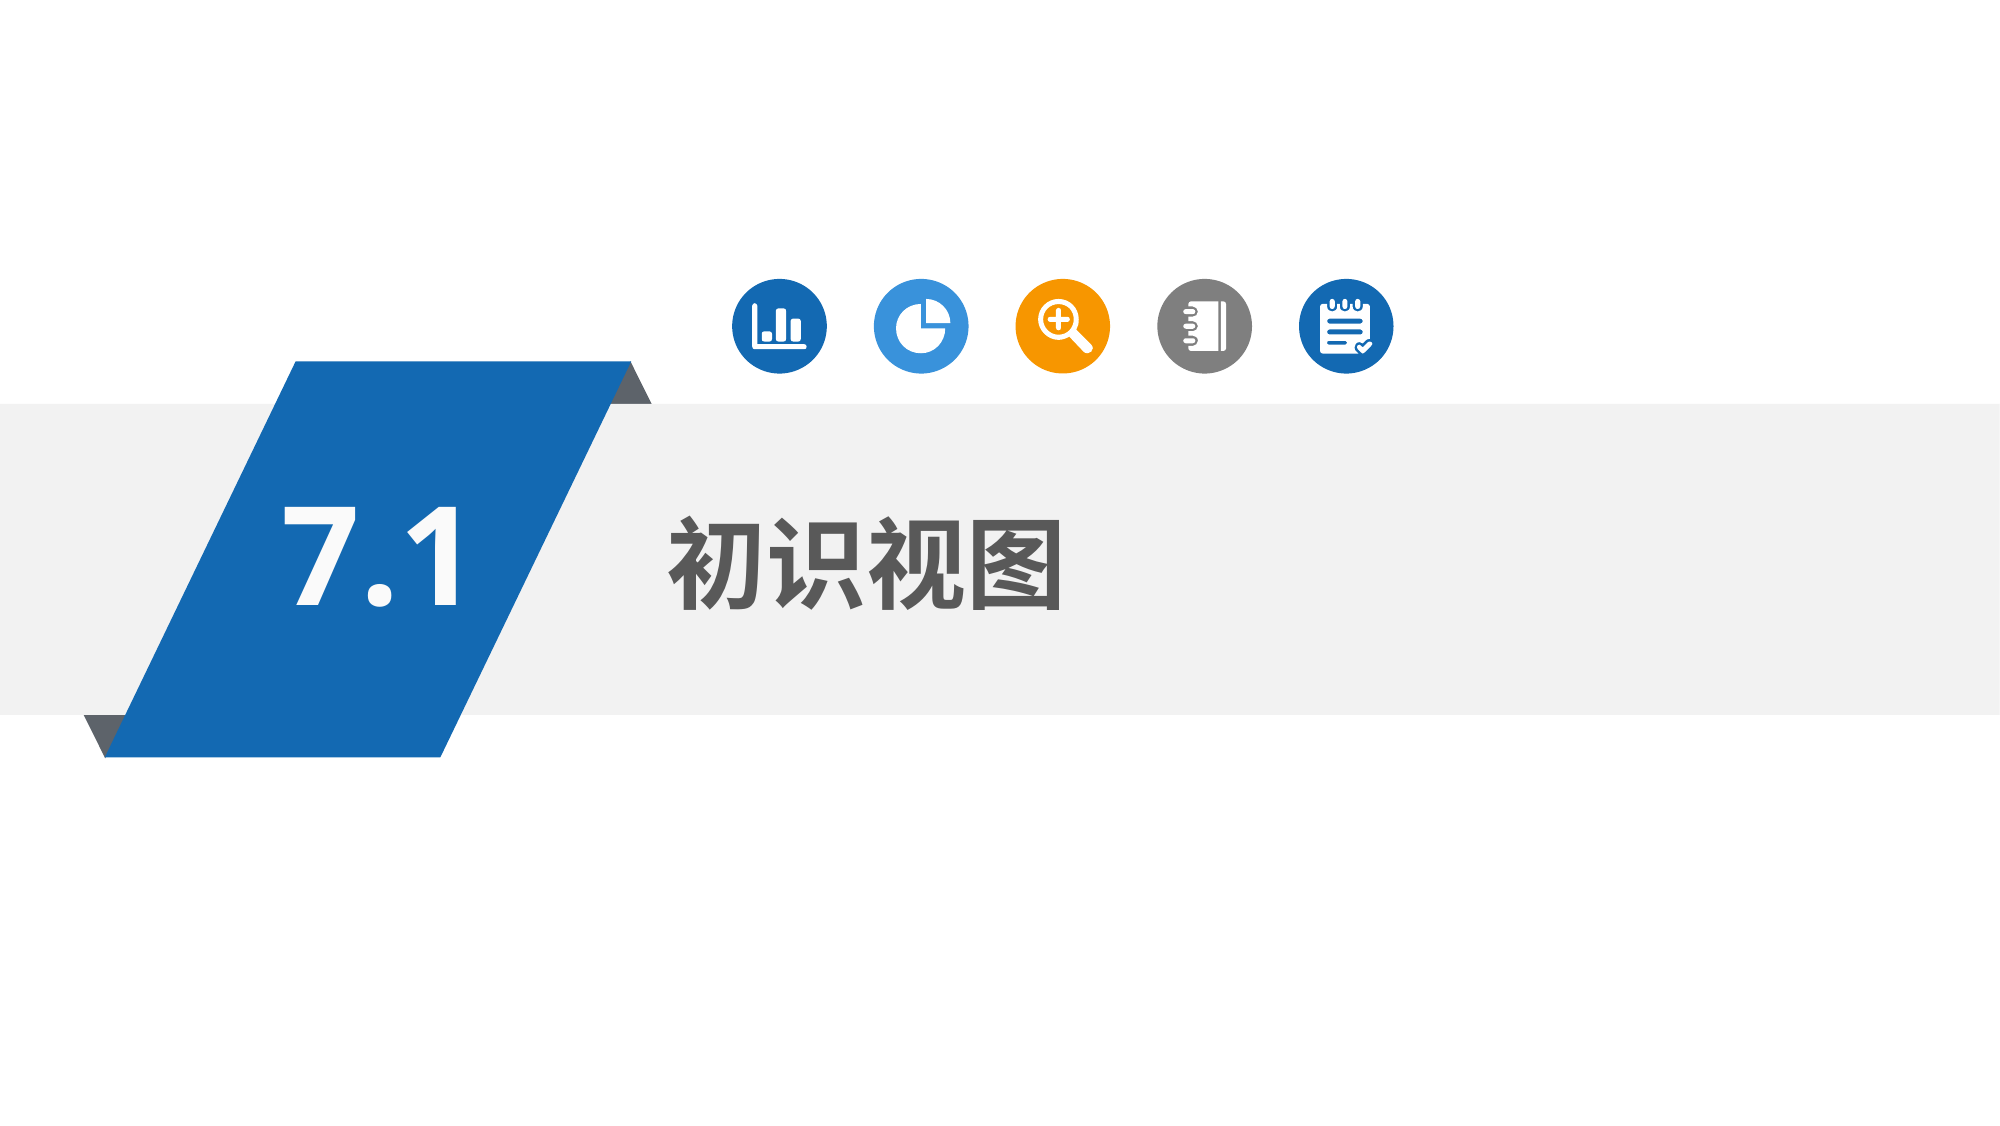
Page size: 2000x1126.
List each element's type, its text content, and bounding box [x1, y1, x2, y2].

text_box 7.1 [266, 460, 552, 641]
text_box 初识视图 [651, 494, 1367, 630]
